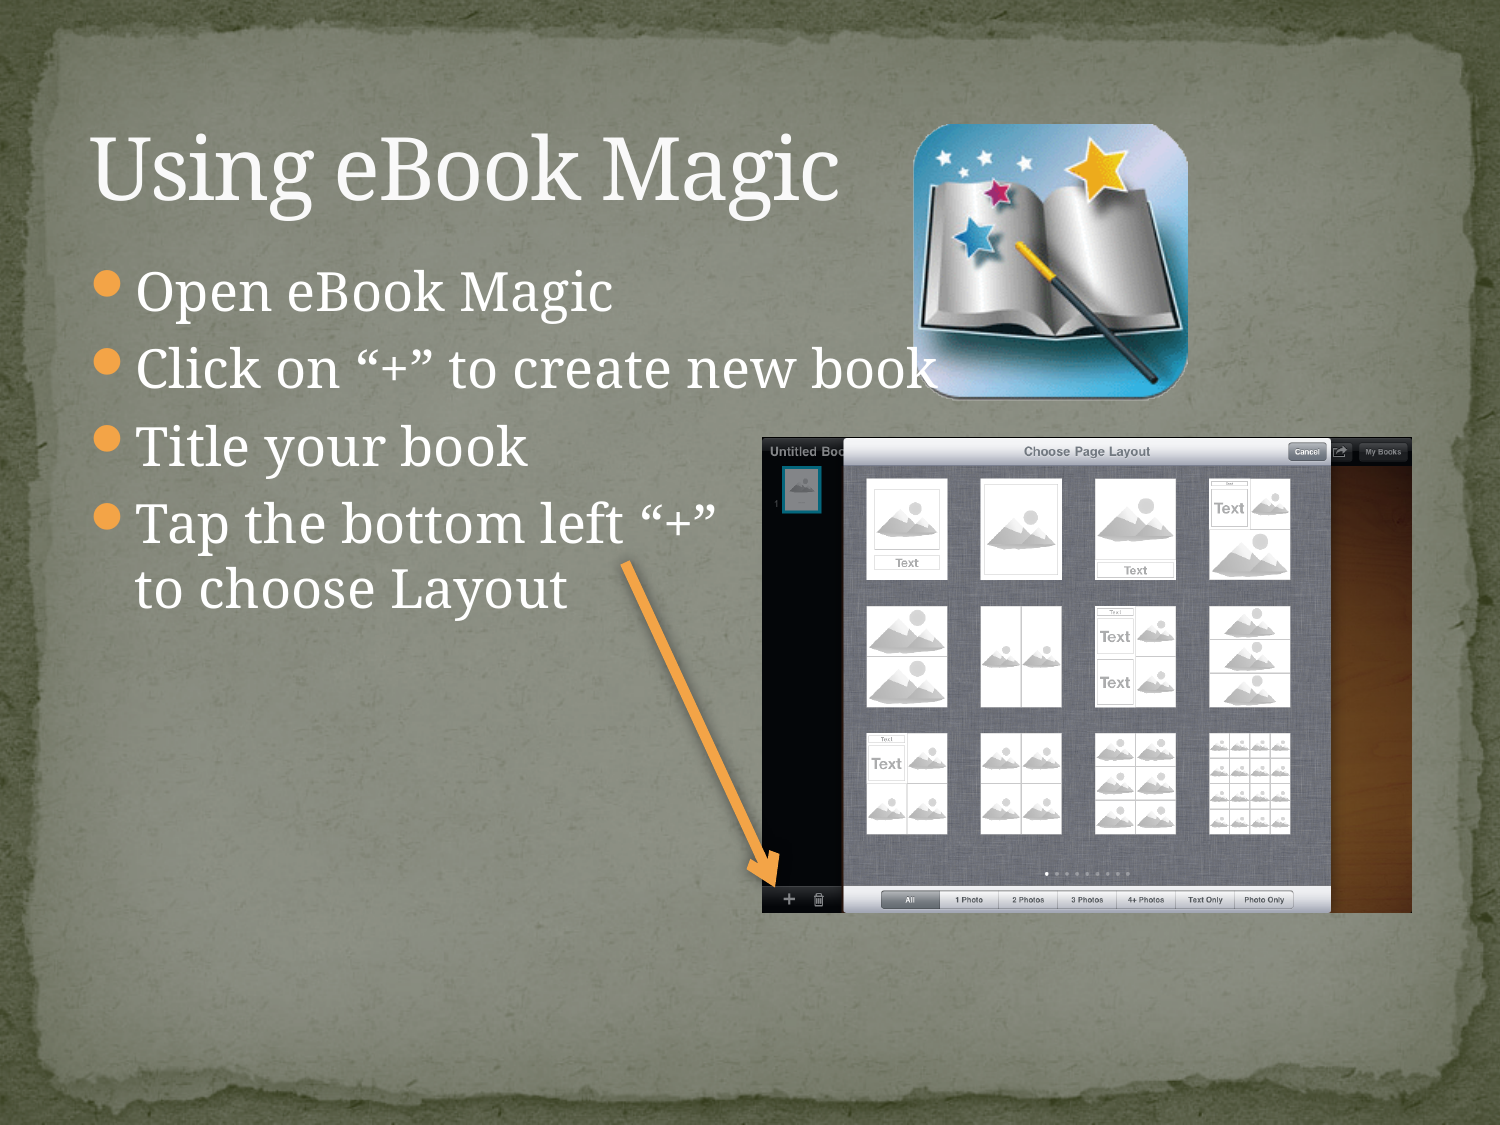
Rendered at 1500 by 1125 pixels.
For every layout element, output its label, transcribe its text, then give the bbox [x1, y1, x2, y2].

list Open eBook Magic Click on “+” to create new book Title your book Tap the bottom left “+” to choose Layout [75, 249, 1425, 1000]
picture [912, 124, 1188, 400]
title Using eBook Magic [74, 24, 1425, 225]
picture [762, 437, 1412, 913]
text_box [626, 564, 773, 887]
